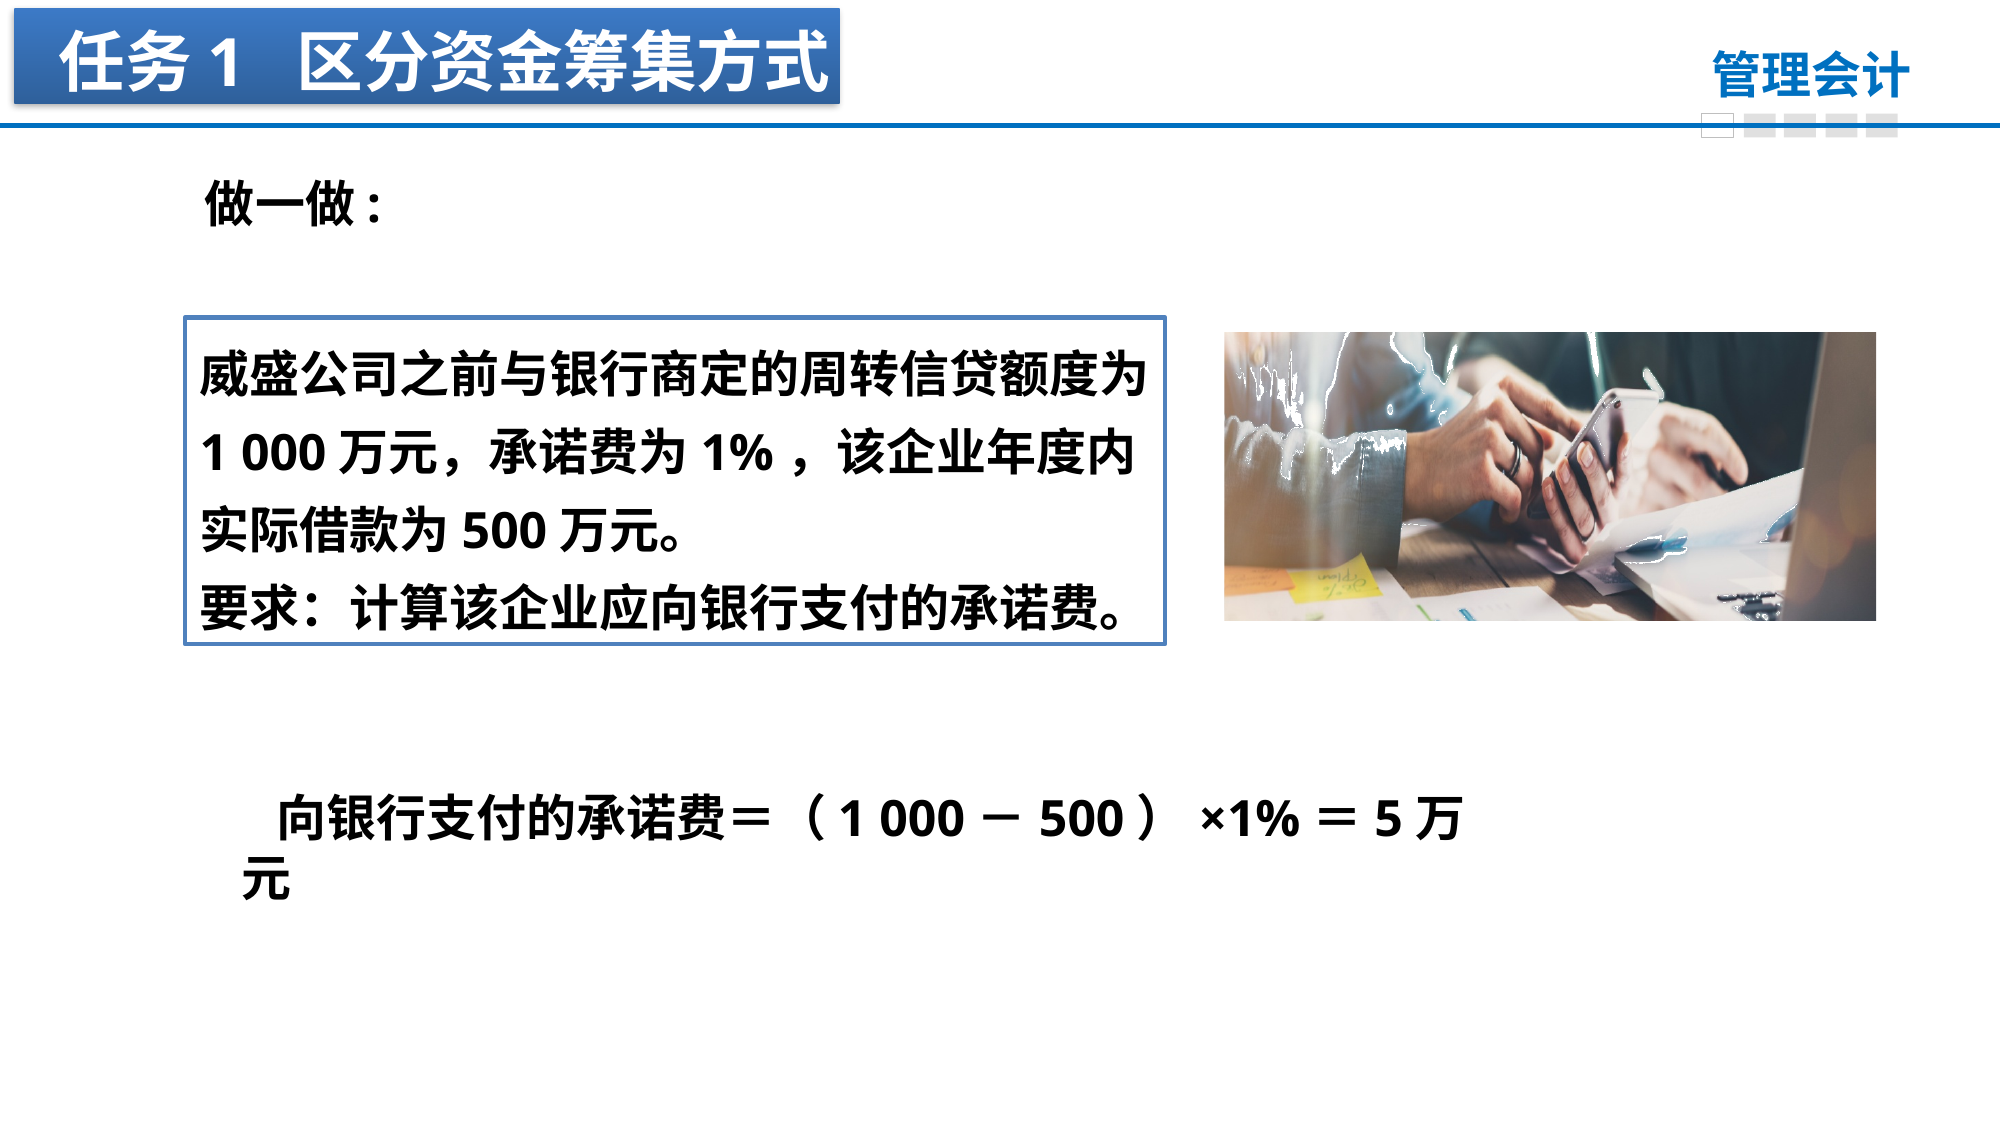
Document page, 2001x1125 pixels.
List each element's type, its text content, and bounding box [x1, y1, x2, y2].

text_box 向银行支付的承诺费＝（1 000－500）×1%＝5万元 [226, 779, 1488, 915]
text_box 做一做: [204, 172, 382, 233]
picture [1224, 332, 1877, 621]
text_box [14, 7, 859, 109]
text_box 威盛公司之前与银行商定的周转信贷额度为1 000万元，承诺费为1%，该企业年度内实际借款为500万元。 要求：计算该企业应向银行支付的承诺费。 [183, 315, 1167, 646]
